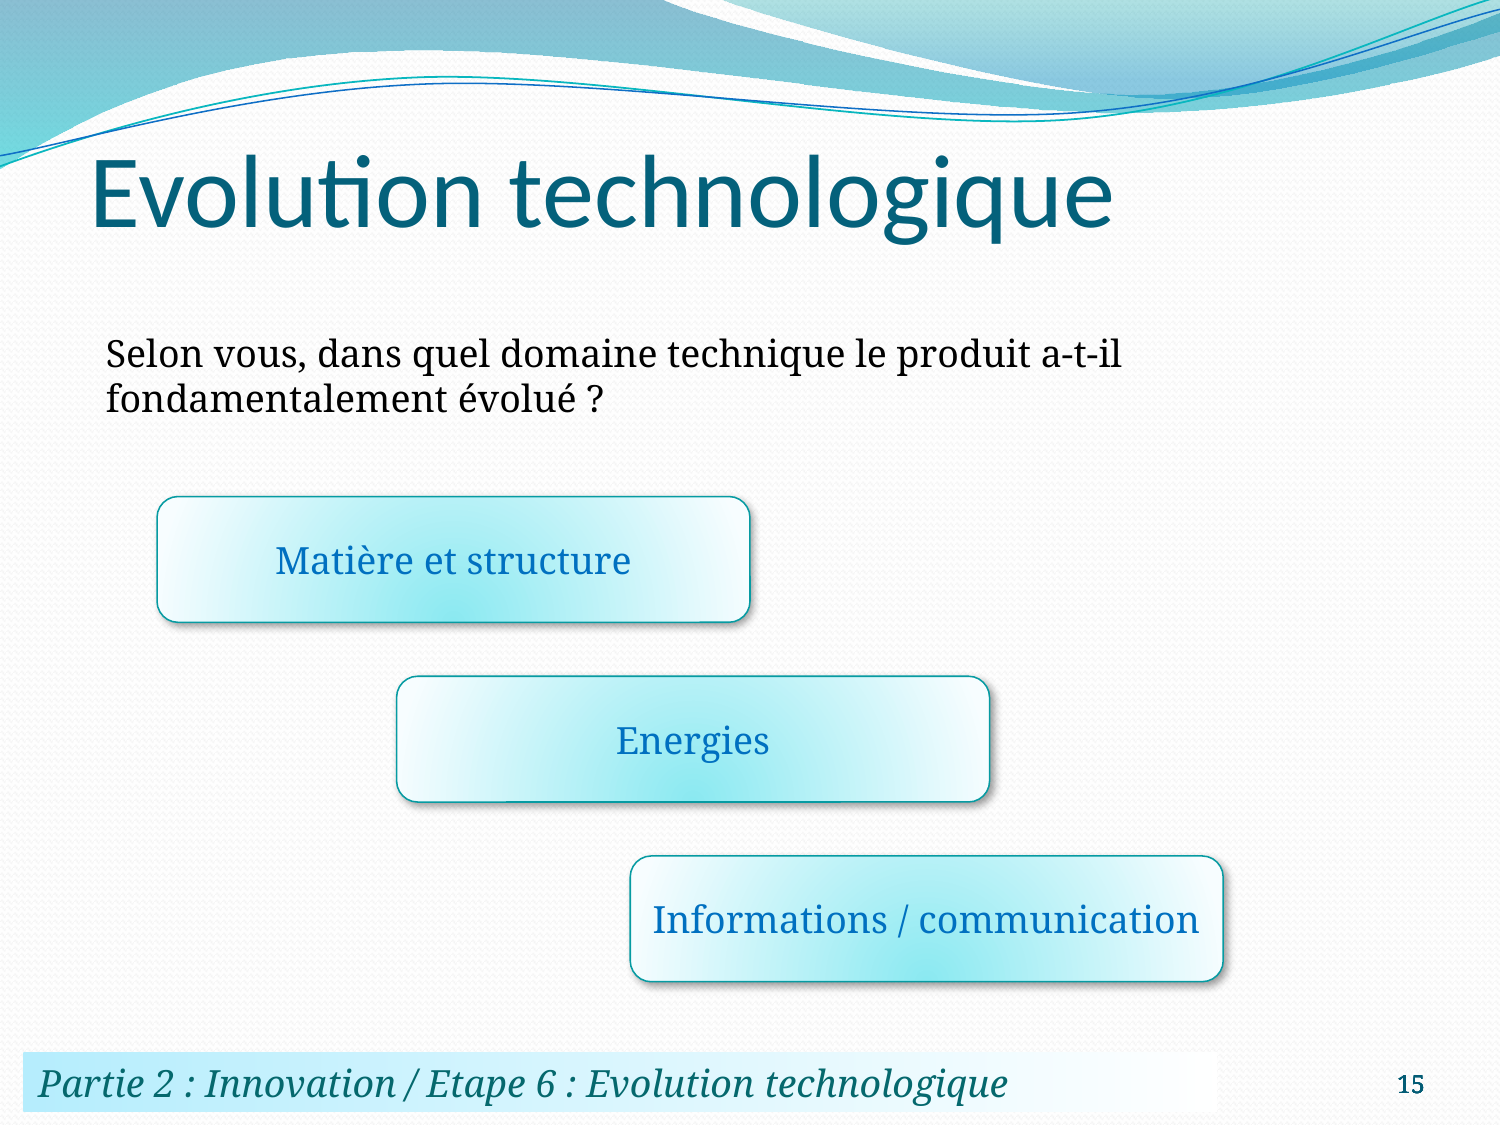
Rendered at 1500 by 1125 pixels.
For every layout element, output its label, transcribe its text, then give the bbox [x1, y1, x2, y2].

text_box 15 [1299, 1042, 1425, 1103]
text_box Selon vous, dans quel domaine technique le produit a-t-il fondamentalement évolué ? [91, 322, 1463, 428]
text_box Energies [395, 675, 991, 803]
text_box Partie 2 : Innovation / Etape 6 : Evolution technologique [21, 1051, 1219, 1114]
text_box Evolution technologique [74, 115, 1438, 303]
text_box Matière et structure [156, 495, 751, 624]
text_box Informations / communication [629, 855, 1224, 983]
